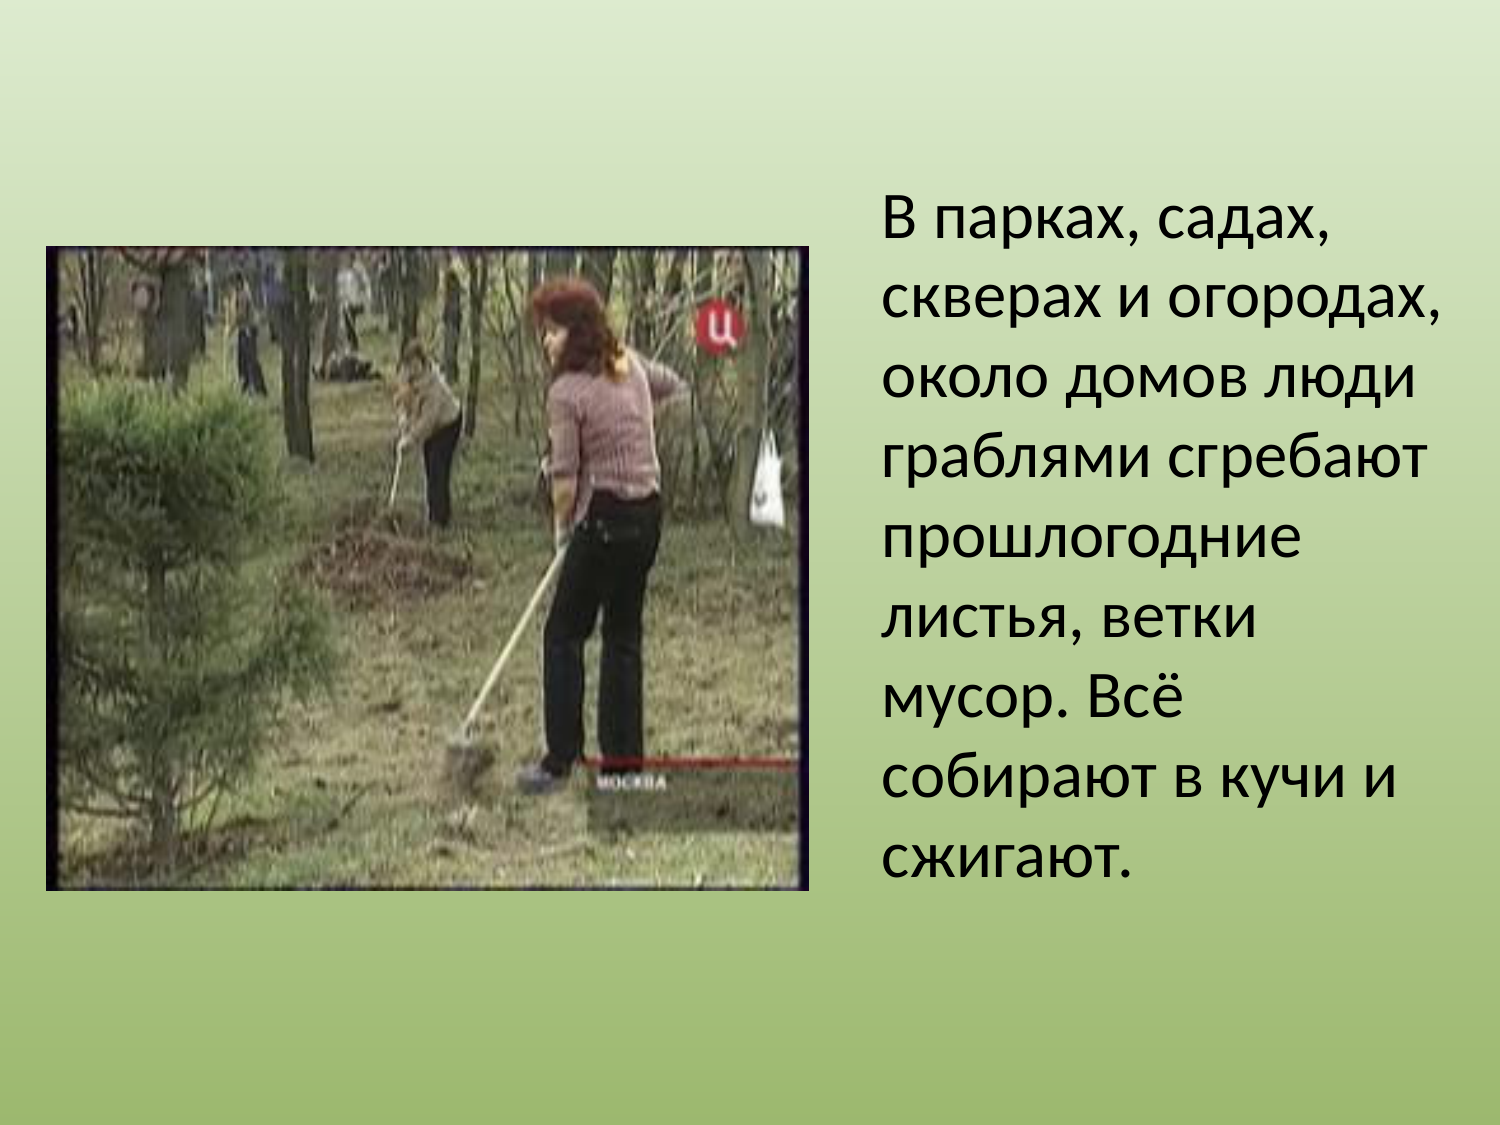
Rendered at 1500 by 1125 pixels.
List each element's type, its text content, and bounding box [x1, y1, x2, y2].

text_box В парках, садах, скверах и огородах, около домов люди граблями сгребают прошлогодние листья, ветки мусор. Всё собирают в кучи и сжигают. [867, 163, 1465, 899]
picture [46, 245, 809, 891]
